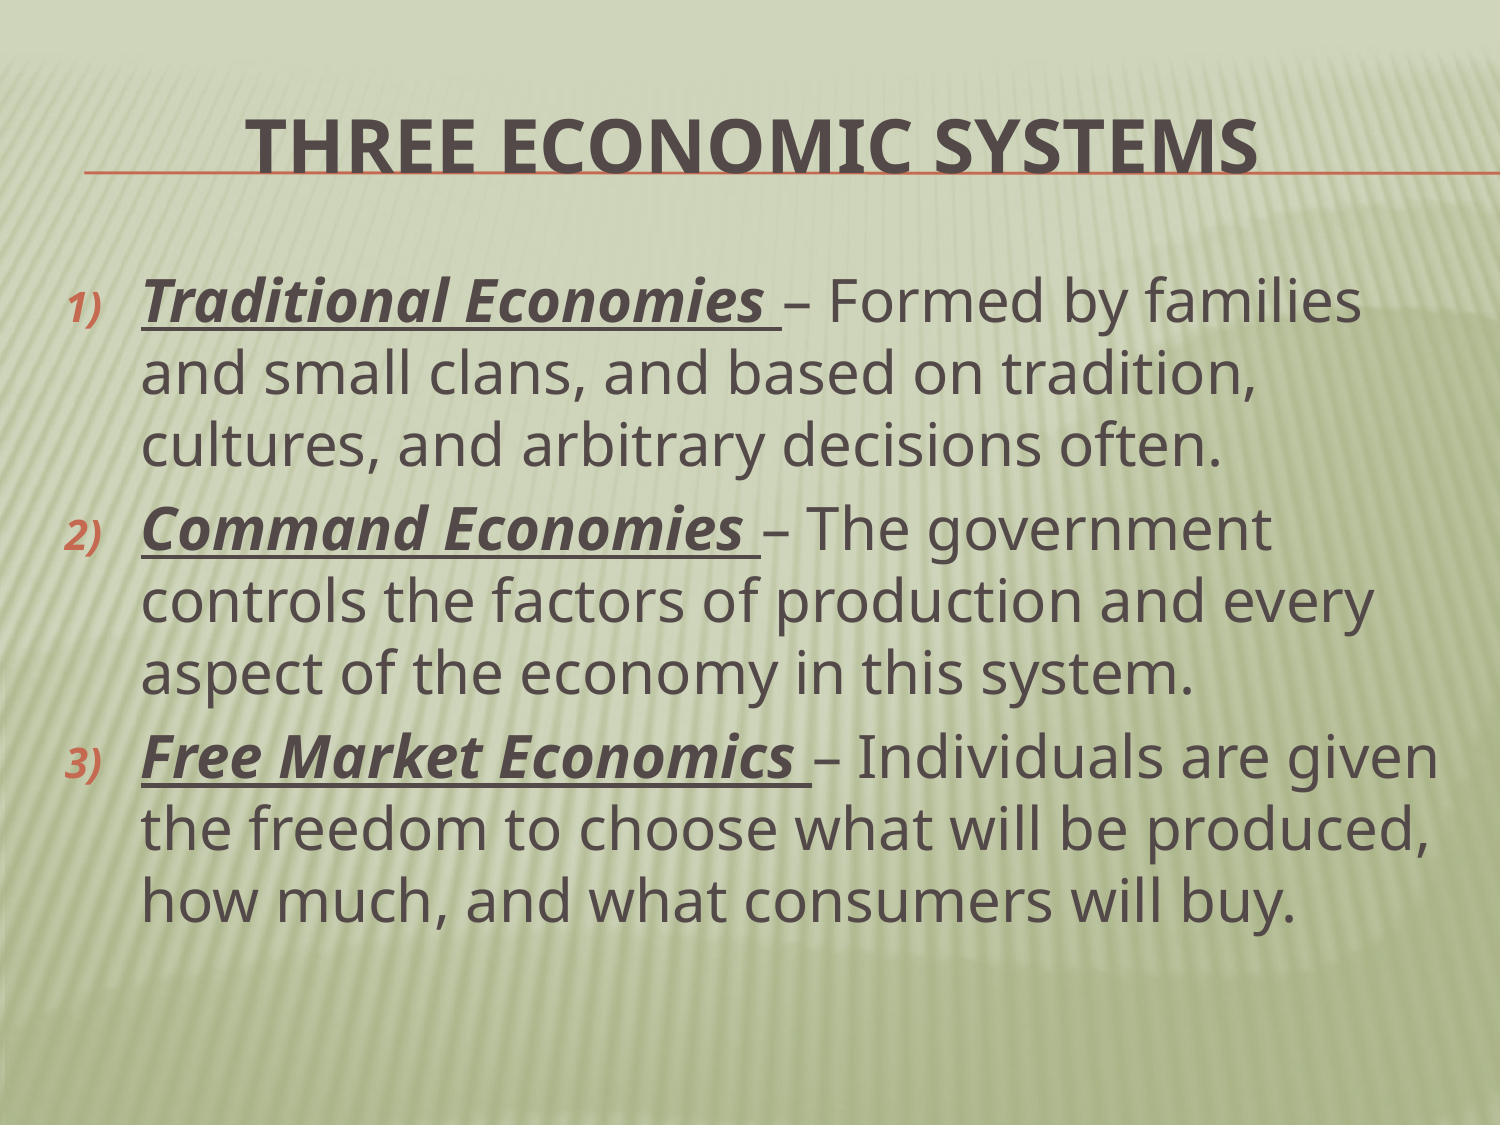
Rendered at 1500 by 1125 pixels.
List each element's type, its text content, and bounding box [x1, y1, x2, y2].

list Traditional Economies – Formed by families and small clans, and based on tradition, cultures, and arbitrary decisions often. Command Economies – The government controls the factors of production and every aspect of the economy in this system. Free Market Economics – Individuals are given the freedom to choose what will be produced, how much, and what consumers will buy. [50, 254, 1475, 998]
title Three Economic systems [50, 75, 1475, 213]
